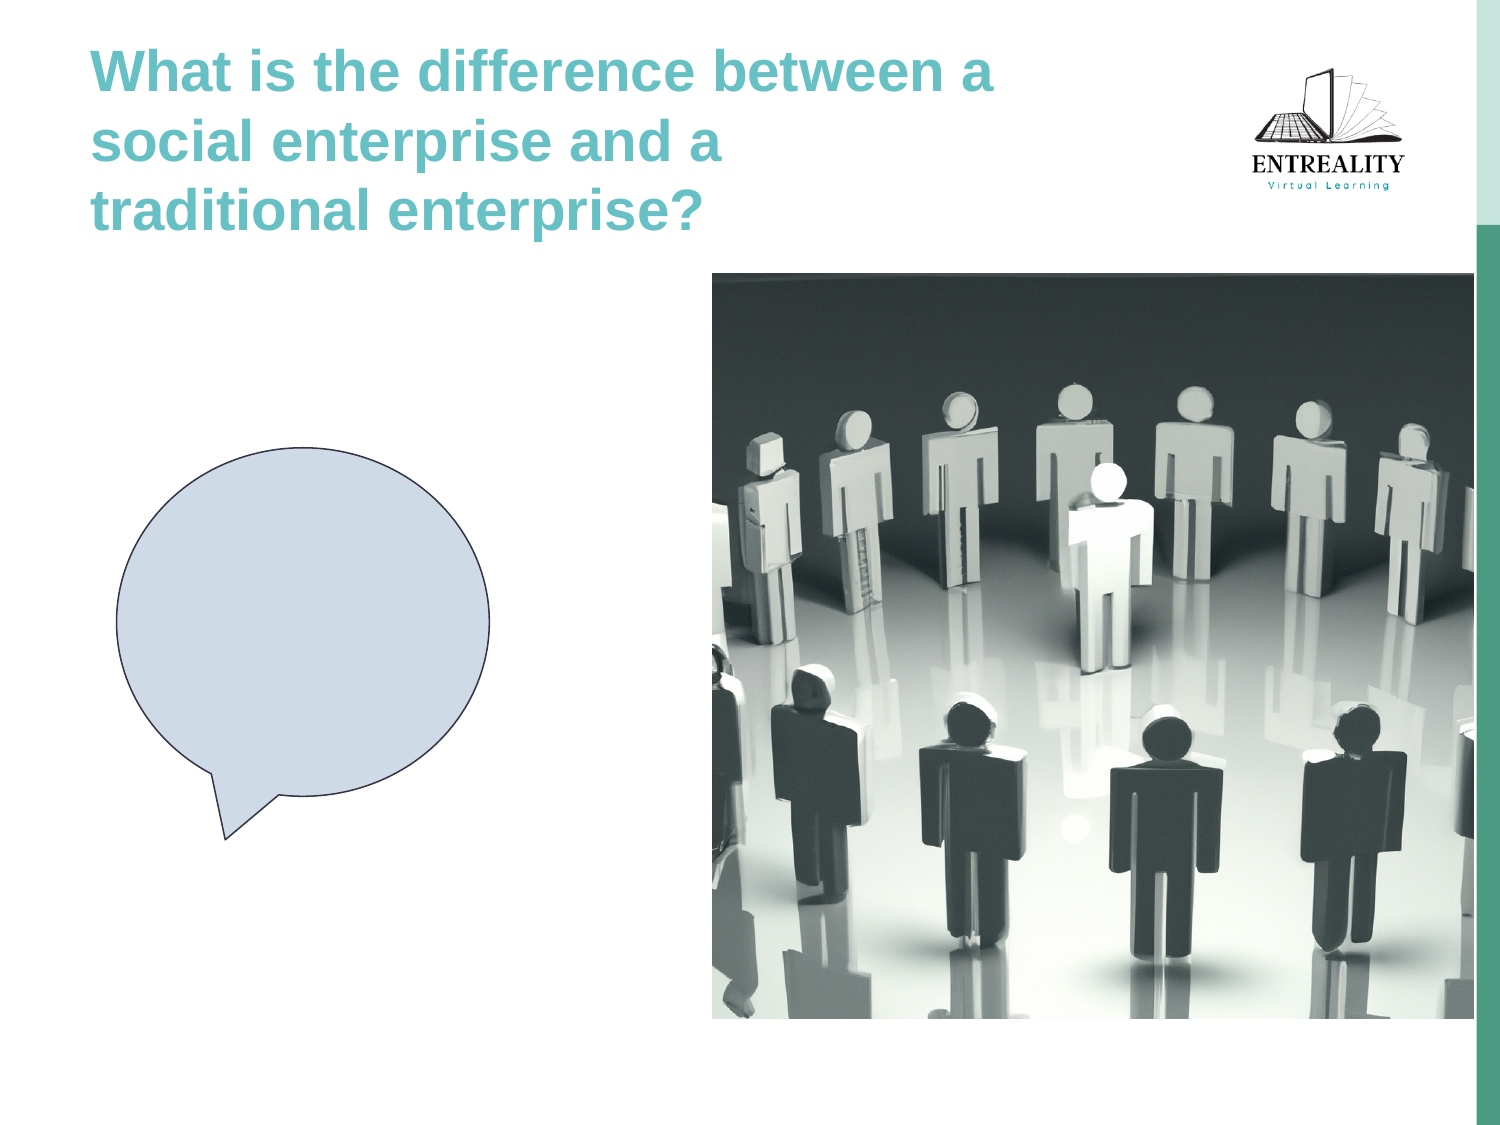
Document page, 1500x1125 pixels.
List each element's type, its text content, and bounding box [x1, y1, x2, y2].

picture [1198, 0, 1458, 259]
list [75, 273, 1500, 1050]
title What is the difference between a social enterprise and a traditional enterprise? [75, 25, 1025, 250]
picture [712, 273, 1474, 1020]
text_box [116, 447, 490, 840]
